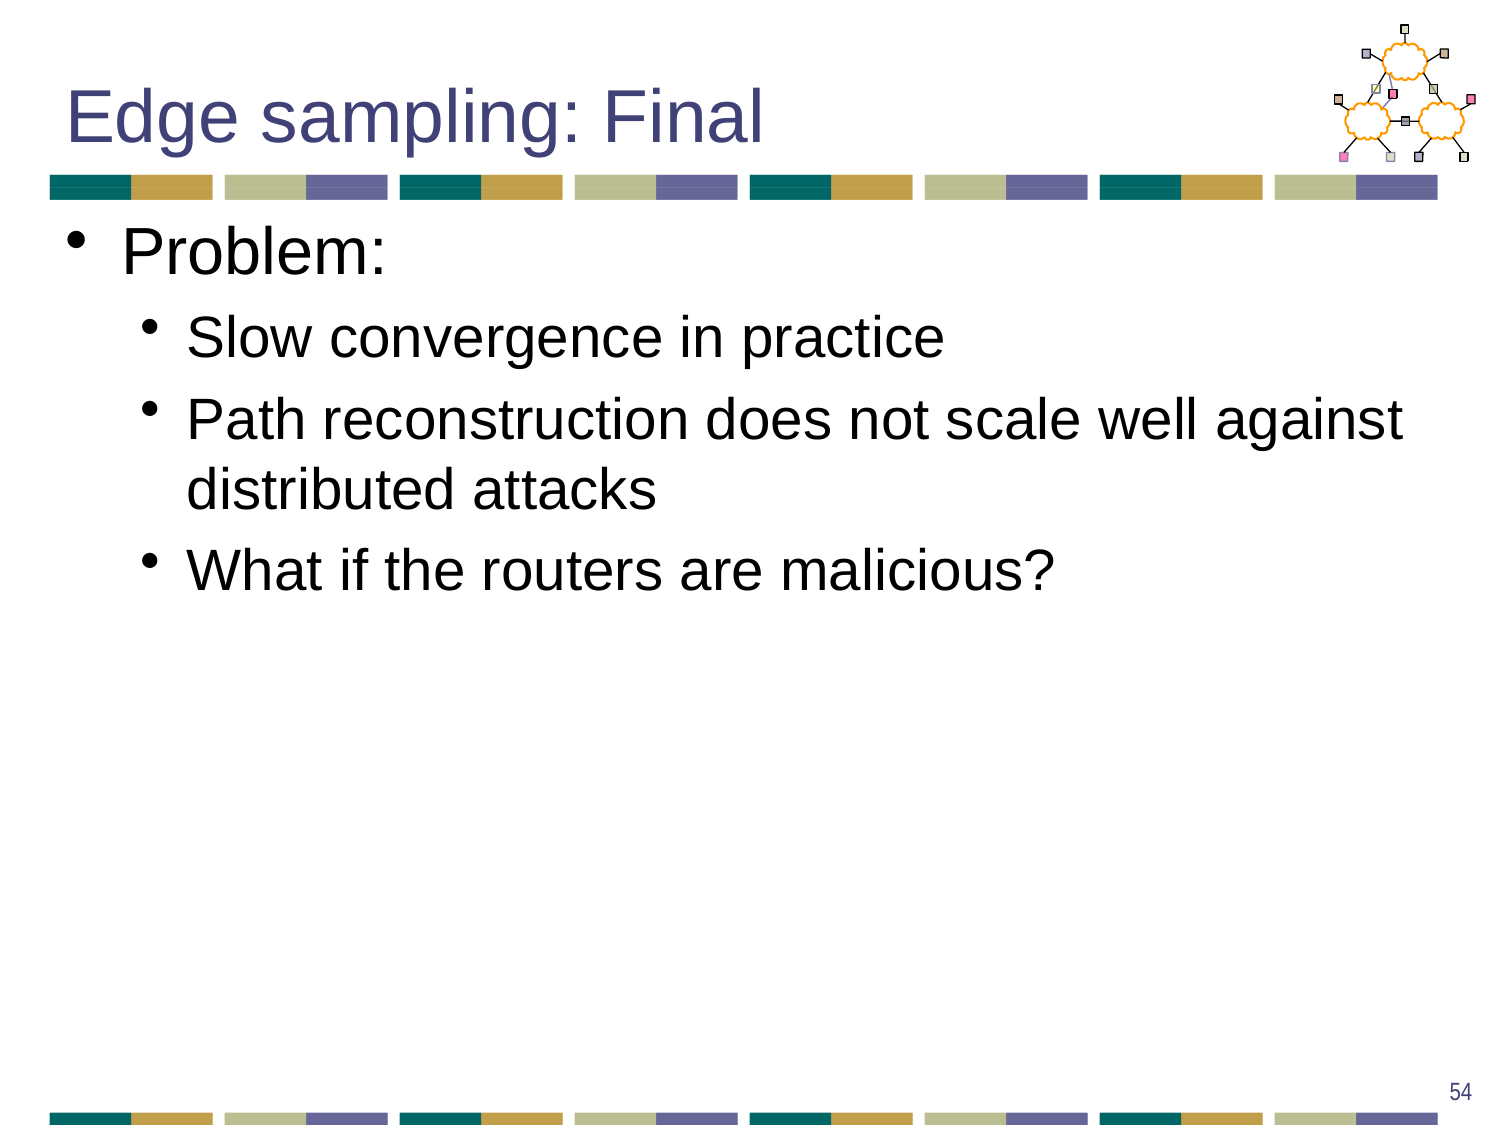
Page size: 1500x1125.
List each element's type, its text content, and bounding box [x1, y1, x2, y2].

slide_number 54 [1174, 1037, 1488, 1113]
title Edge sampling: Final [50, 62, 1388, 163]
list Problem: Slow convergence in practice Path reconstruction does not scale well against distributed attacks What if the routers are malicious? [50, 200, 1438, 1000]
